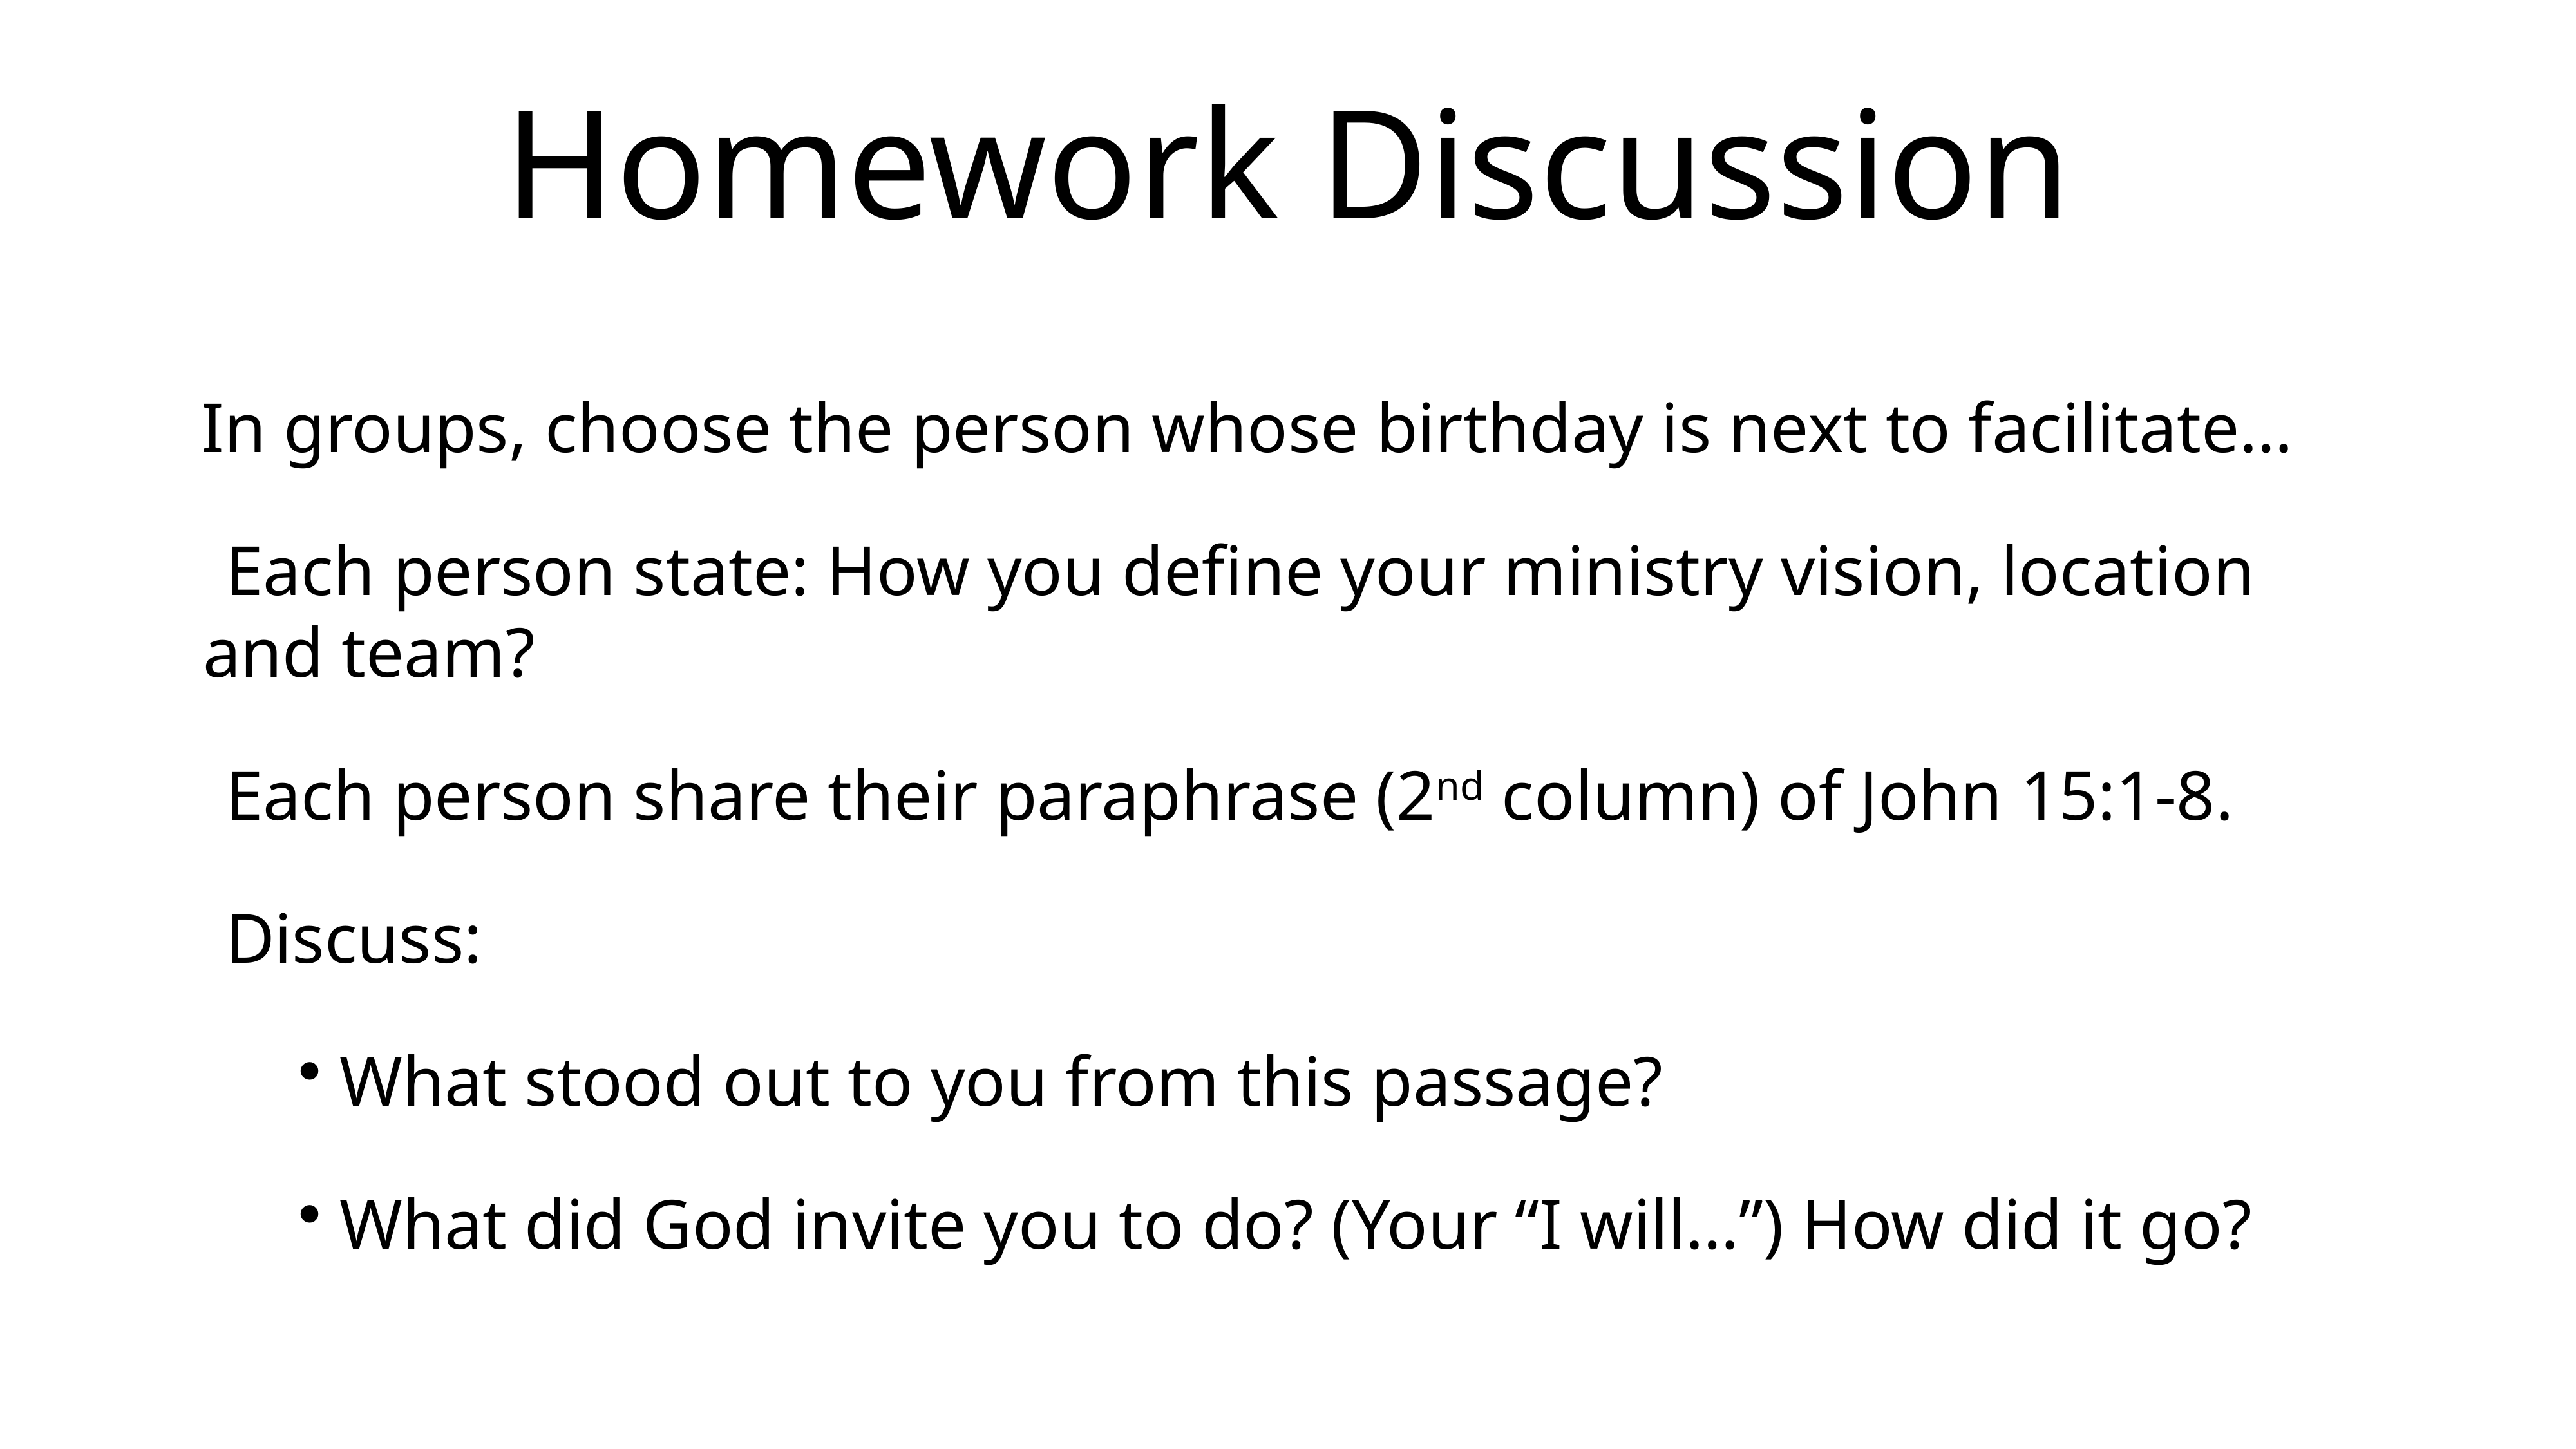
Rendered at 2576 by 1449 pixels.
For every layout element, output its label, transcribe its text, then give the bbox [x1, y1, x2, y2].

title Homework Discussion [178, 37, 2398, 279]
list In groups, choose the person whose birthday is next to facilitate… Each person state: How you define your ministry vision, location and team? Each person share their paraphrase (2nd column) of John 15:1-8. Discuss: What stood out to you from this passage? What did God invite you to do? (Your “I will…”) How did it go? [178, 332, 2398, 1316]
